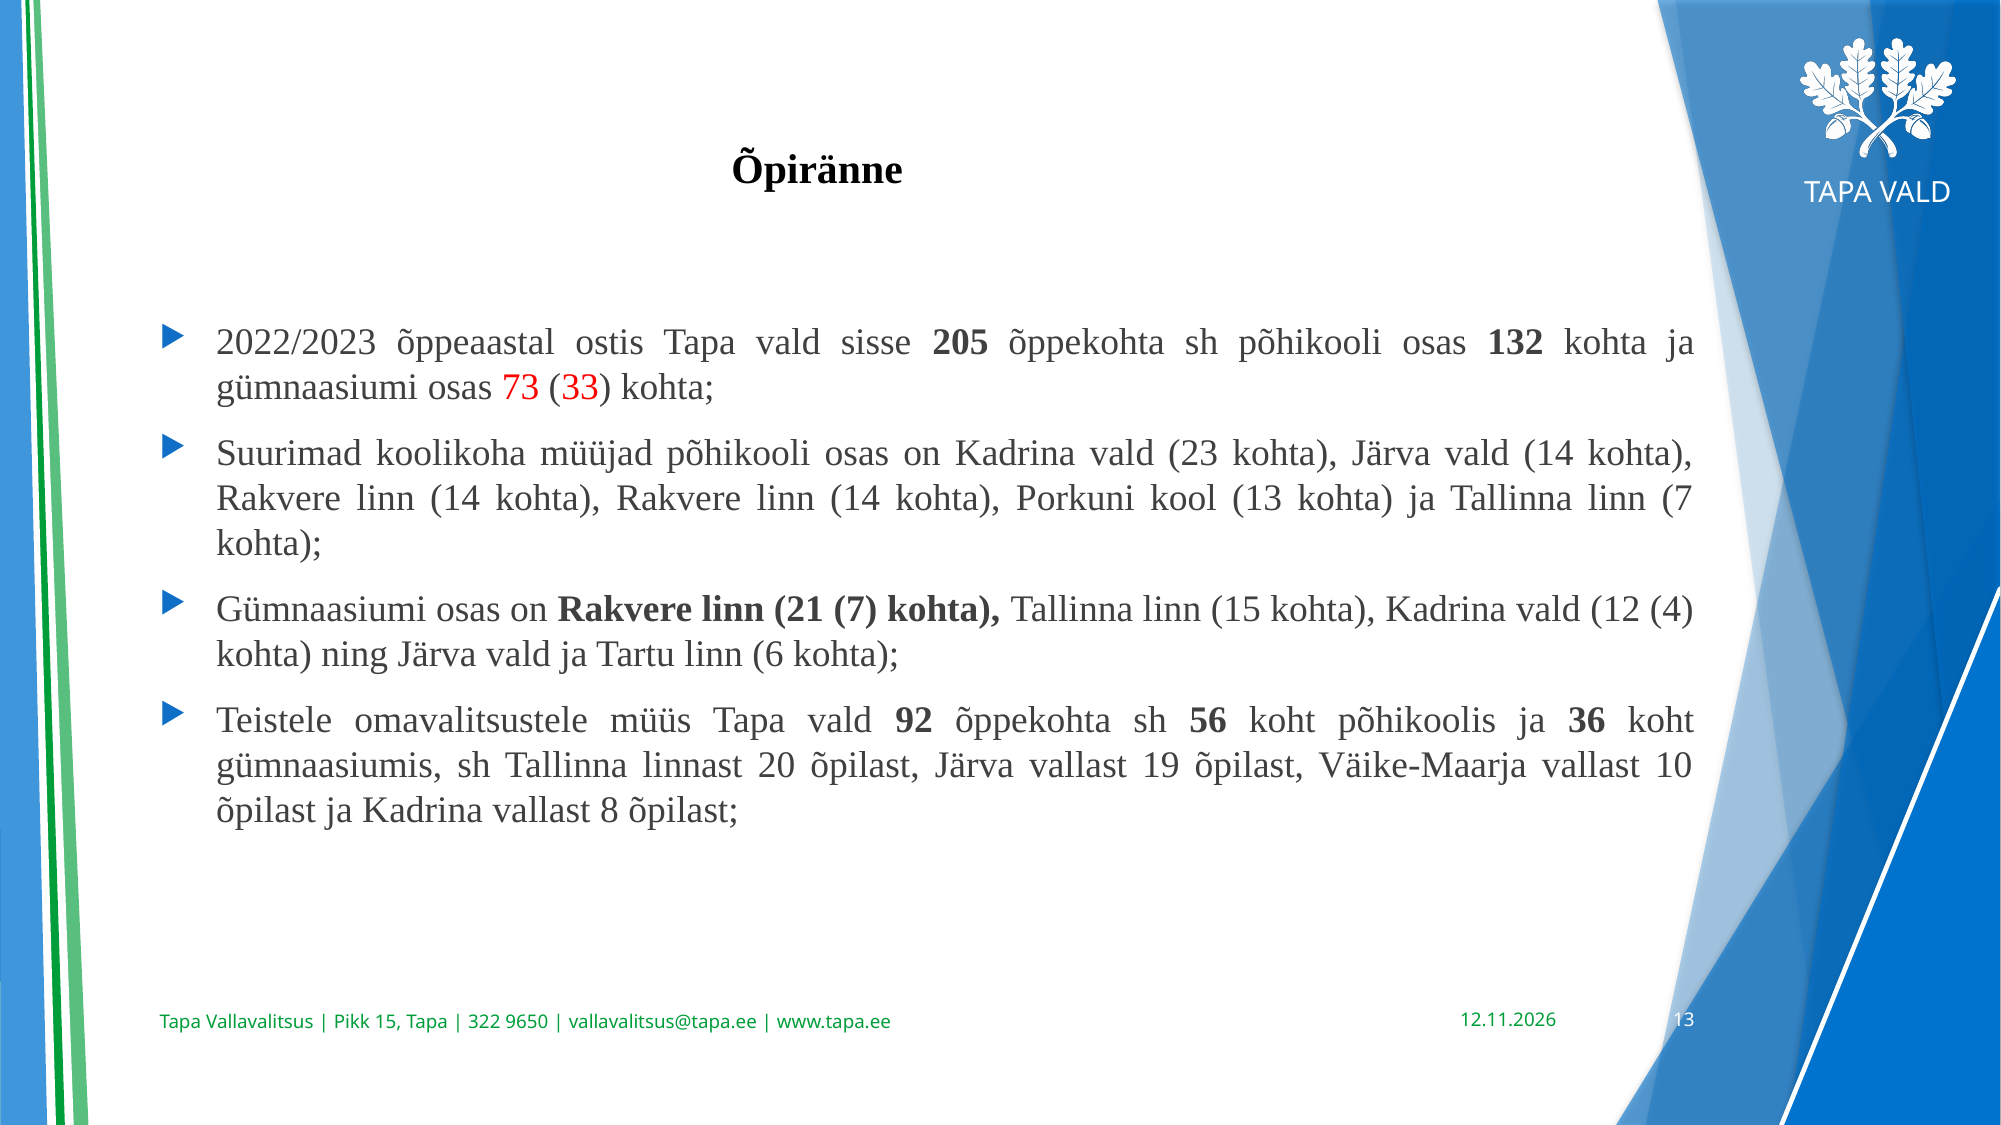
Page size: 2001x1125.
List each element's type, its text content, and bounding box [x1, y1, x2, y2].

picture [1800, 38, 1956, 158]
slide_number 13 [1597, 990, 1710, 1051]
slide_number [1421, 990, 1572, 1051]
text_box Õpiränne [274, 134, 1371, 199]
list 2022/2023 õppeaastal ostis Tapa vald sisse 205 õppekohta sh põhikooli osas 132 kohta ja gümnaasiumi osas 73 (33) kohta; Suurimad koolikoha müüjad põhikooli osas on Kadrina vald (23 kohta), Järva vald (14 kohta), Rakvere linn (14 kohta), Rakvere linn (14 kohta), Porkuni kool (13 kohta) ja Tallinna linn (7 kohta); Gümnaasiumi osas on Rakvere linn (21 (7) kohta), Tallinna linn (15 kohta), Kadrina vald (12 (4) kohta) ning Järva vald ja Tartu linn (6 kohta); Teistele omavalitsustele müüs Tapa vald 92 õppekohta sh 56 koht põhikoolis ja 36 koht gümnaasiumis, sh Tallinna linnast 20 õpilast, Järva vallast 19 õpilast, Väike-Maarja vallast 10 õpilast ja Kadrina vallast 8 õpilast; [144, 244, 1710, 881]
footer Tapa Vallavalitsus | Pikk 15, Tapa | 322 9650 | vallavalitsus@tapa.ee | www.tapa.ee [144, 992, 1396, 1053]
